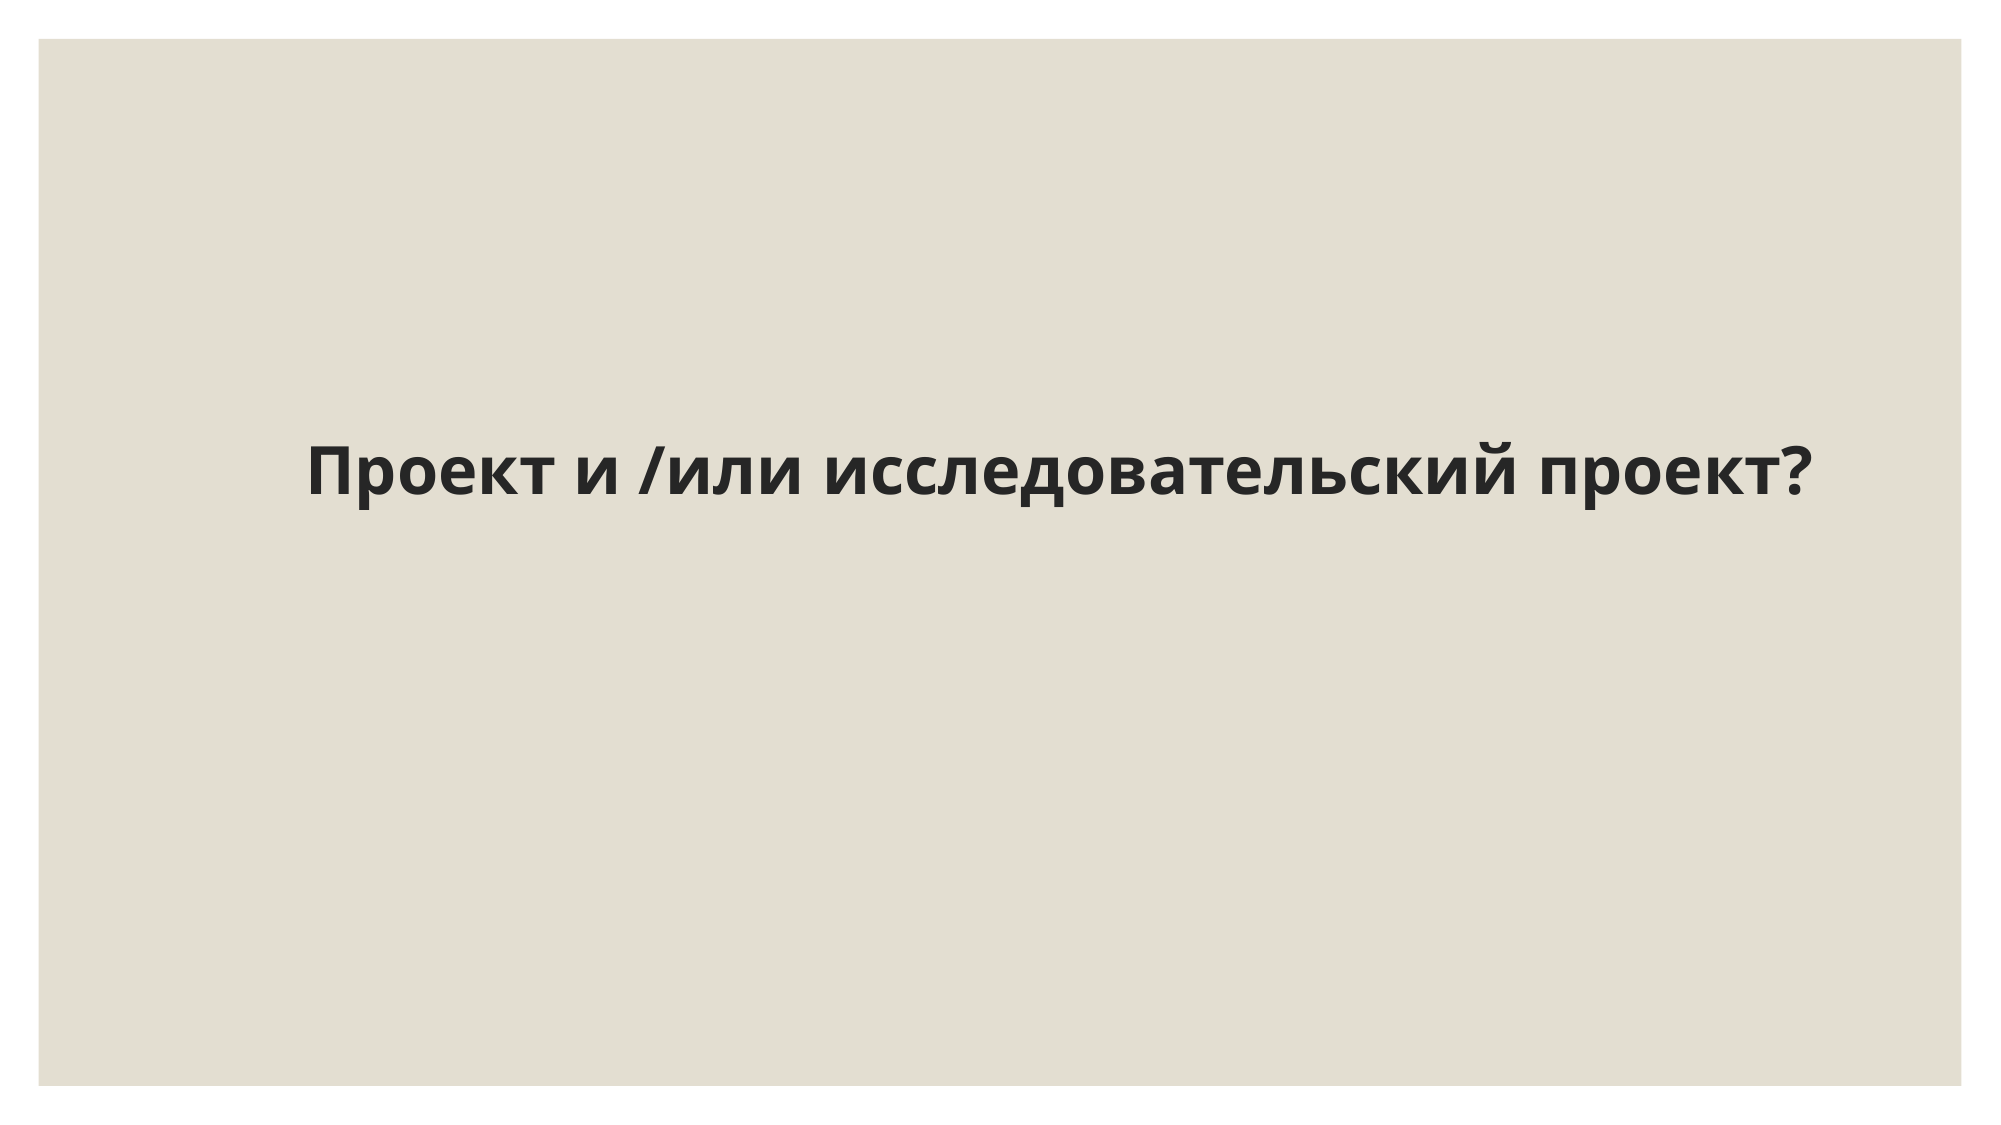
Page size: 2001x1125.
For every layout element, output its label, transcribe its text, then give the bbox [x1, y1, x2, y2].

title Проект и /или исследовательский проект? [158, 278, 1961, 668]
